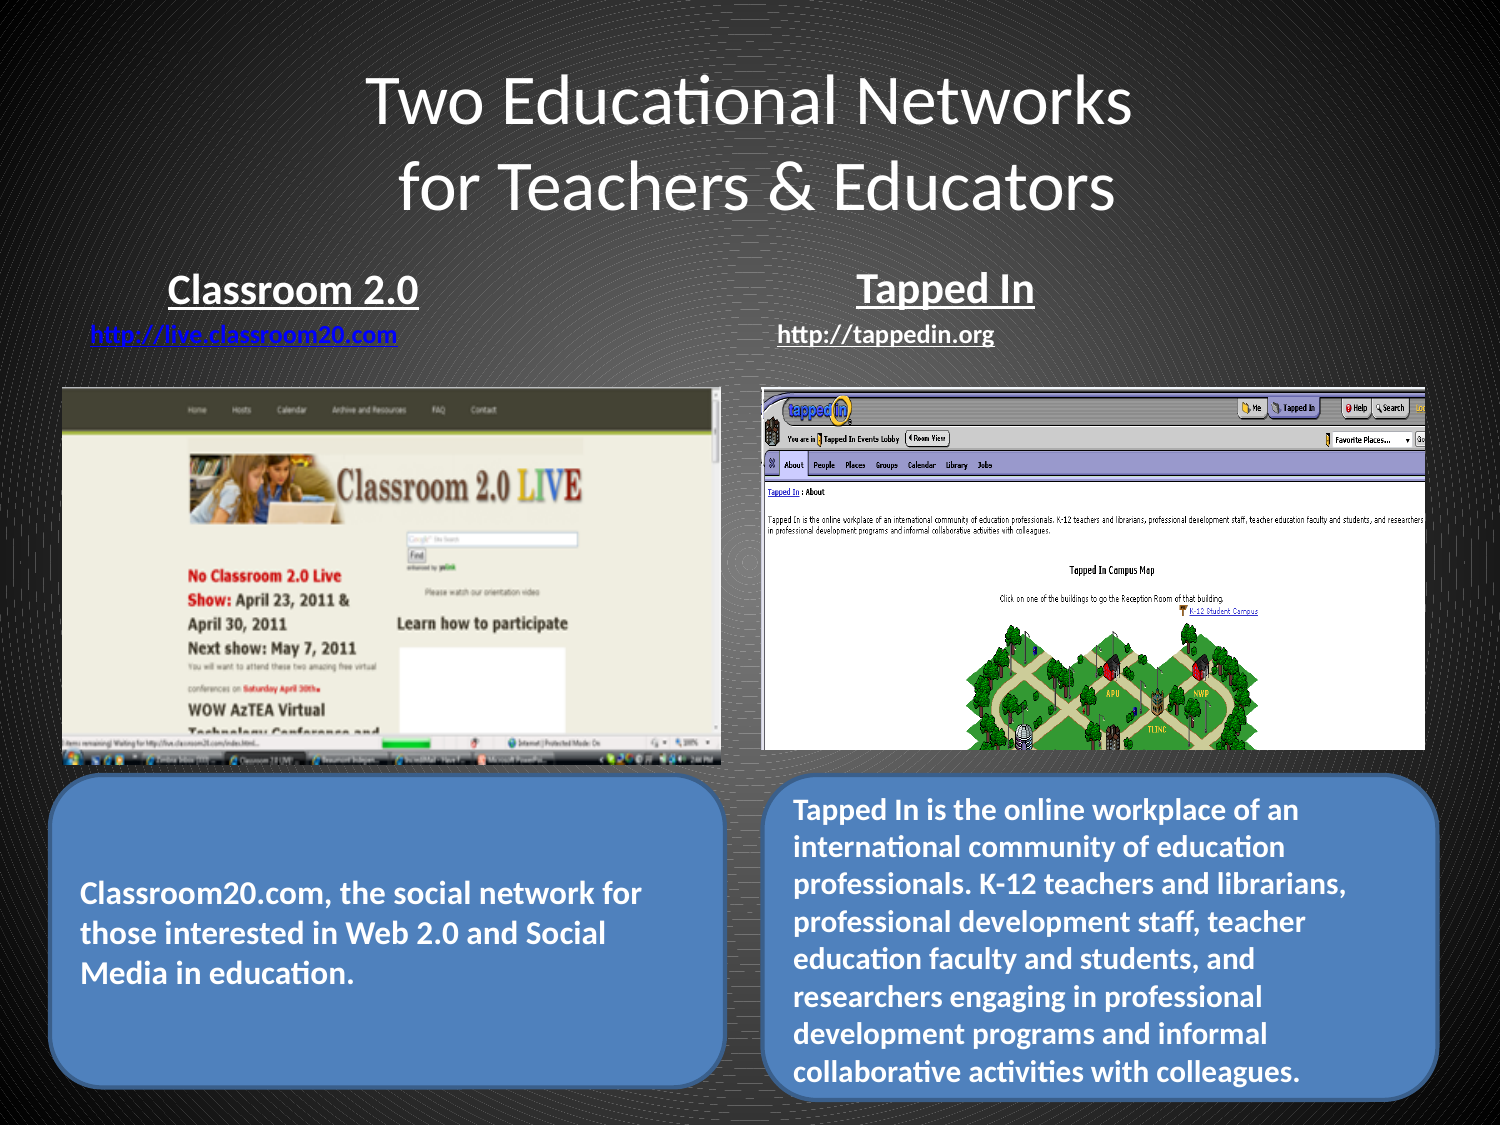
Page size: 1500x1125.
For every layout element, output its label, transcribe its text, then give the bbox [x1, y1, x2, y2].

list Tapped In http://tappedin.org [761, 251, 1425, 357]
list Classroom 2.0 http://live.classroom20.com [75, 251, 738, 357]
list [62, 387, 721, 765]
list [761, 387, 1426, 751]
text_box Classroom20.com, the social network for those interested in Web 2.0 and Social Media in education. [47, 774, 728, 1090]
title Two Educational Networks for Teachers & Educators [75, 45, 1425, 233]
text_box Tapped In is the online workplace of an international community of education professionals. K-12 teachers and librarians, professional development staff, teacher education faculty and students, and researchers engaging in professional development programs and informal collaborative activities with colleagues. [760, 772, 1440, 1103]
